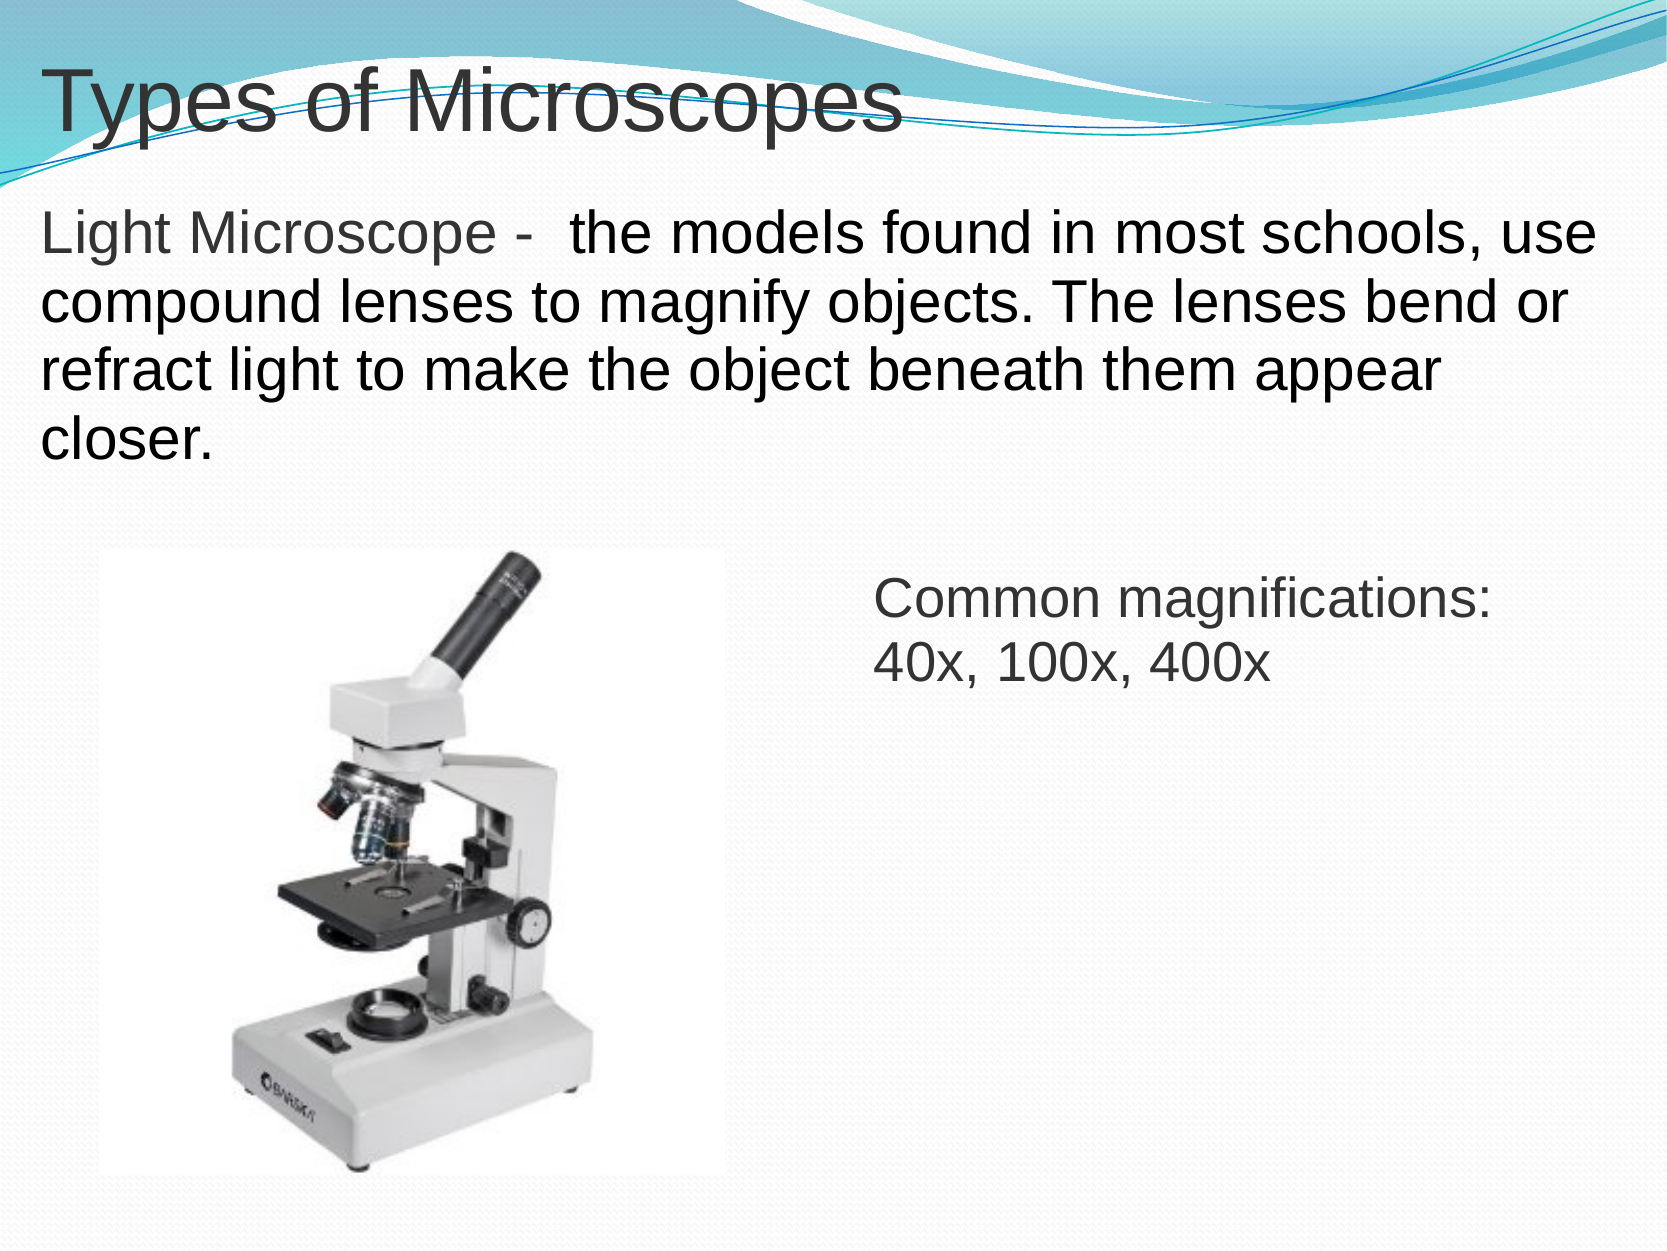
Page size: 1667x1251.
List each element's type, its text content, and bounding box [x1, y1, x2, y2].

text_box Common magnifications: 40x, 100x, 400x [873, 566, 1531, 823]
picture [99, 549, 726, 1176]
title Types of Microscopes [40, 50, 1626, 200]
list Light Microscope - the models found in most schools, use compound lenses to magnify objects. The lenses bend or refract light to make the object beneath them appear closer. [40, 198, 1618, 551]
